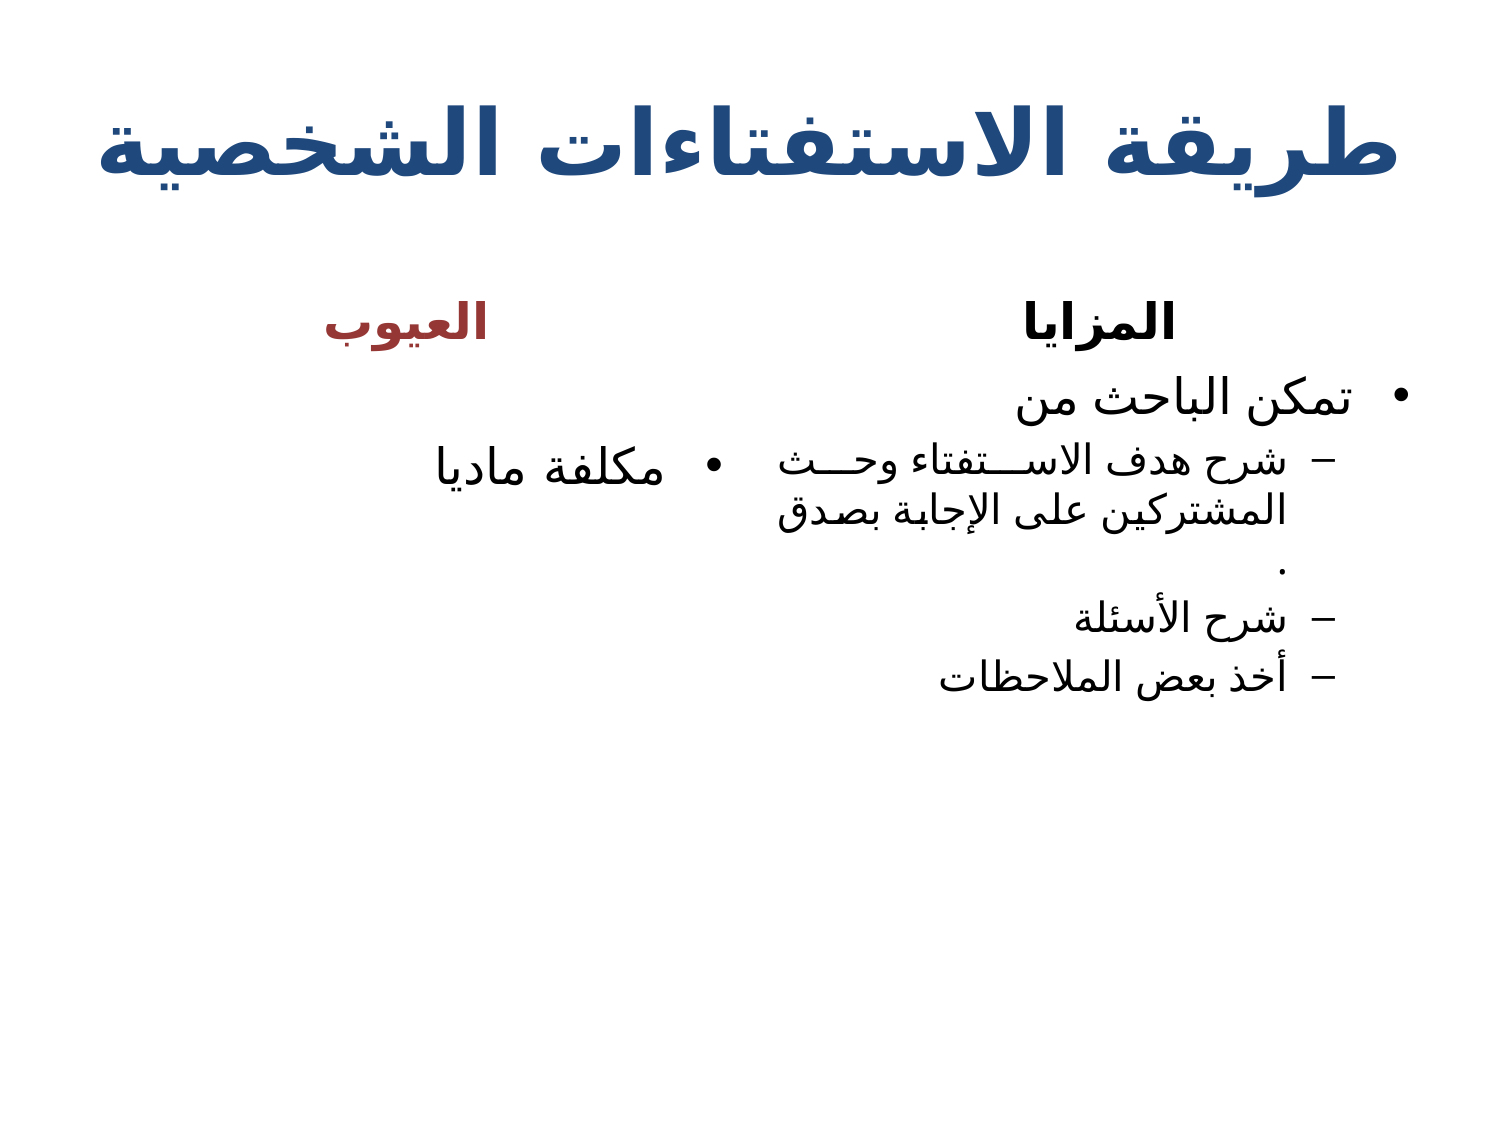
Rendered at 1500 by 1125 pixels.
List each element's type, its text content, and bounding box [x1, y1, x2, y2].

title طريقة الاستفتاءات الشخصية [75, 45, 1425, 233]
list العيوب [75, 251, 738, 356]
list المزايا [761, 251, 1425, 356]
list مكلفة ماديا [75, 356, 738, 1005]
list تمكن الباحث من شرح هدف الاستفتاء وحث المشتركين على الإجابة بصدق . شرح الأسئلة أخذ بعض الملاحظات [761, 356, 1425, 1005]
